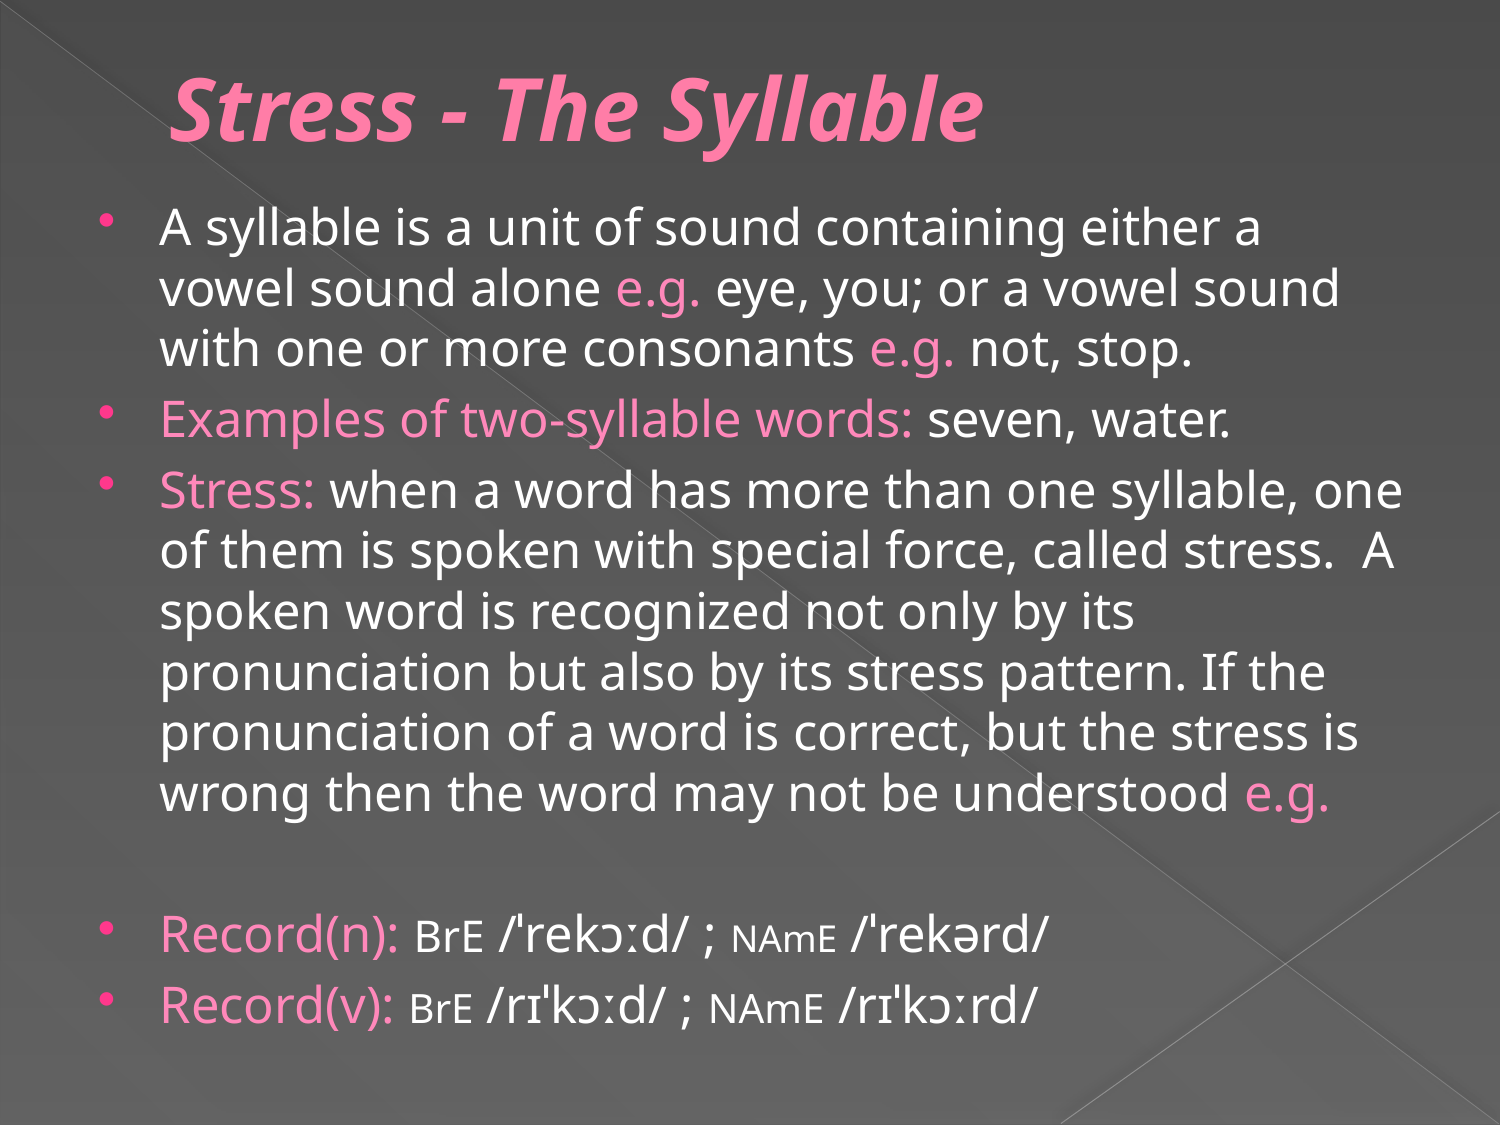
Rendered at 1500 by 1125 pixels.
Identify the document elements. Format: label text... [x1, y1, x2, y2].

title Stress - The Syllable [75, 43, 1425, 187]
list A syllable is a unit of sound containing either a vowel sound alone e.g. eye, you; or a vowel sound with one or more consonants e.g. not, stop. Examples of two-syllable words: seven, water. Stress: when a word has more than one syllable, one of them is spoken with special force, called stress. A spoken word is recognized not only by its pronunciation but also by its stress pattern. If the pronunciation of a word is correct, but the stress is wrong then the word may not be understood e.g. Record(n): BrE /ˈrekɔːd/ ; NAmE /ˈrekərd/ Record(v): BrE /rɪˈkɔːd/ ; NAmE /rɪˈkɔːrd/ [75, 187, 1425, 1059]
